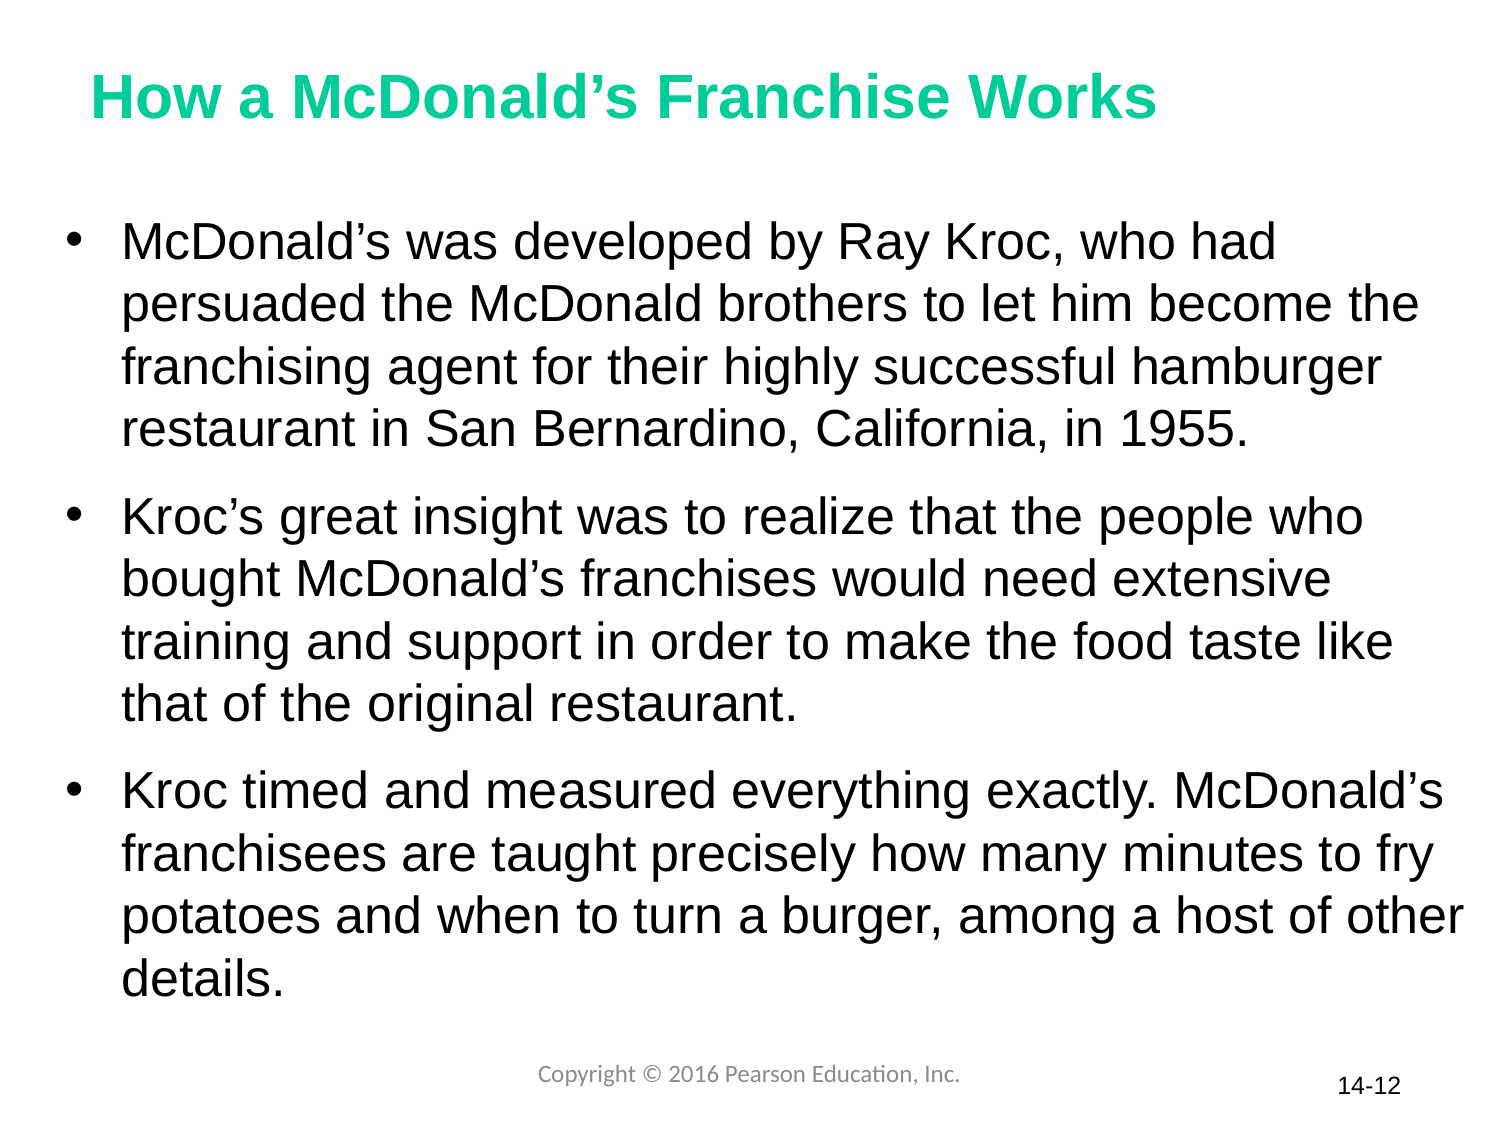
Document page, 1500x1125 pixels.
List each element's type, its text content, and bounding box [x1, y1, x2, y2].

title How a McDonald’s Franchise Works [75, 0, 1425, 188]
footer Copyright © 2016 Pearson Education, Inc. [512, 1042, 988, 1103]
list McDonald’s was developed by Ray Kroc, who had persuaded the McDonald brothers to let him become the franchising agent for their highly successful hamburger restaurant in San Bernardino, California, in 1955. Kroc’s great insight was to realize that the people who bought McDonald’s franchises would need extensive training and support in order to make the food taste like that of the original restaurant. Kroc timed and measured everything exactly. McDonald’s franchisees are taught precisely how many minutes to fry potatoes and when to turn a burger, among a host of other details. [50, 200, 1500, 1028]
